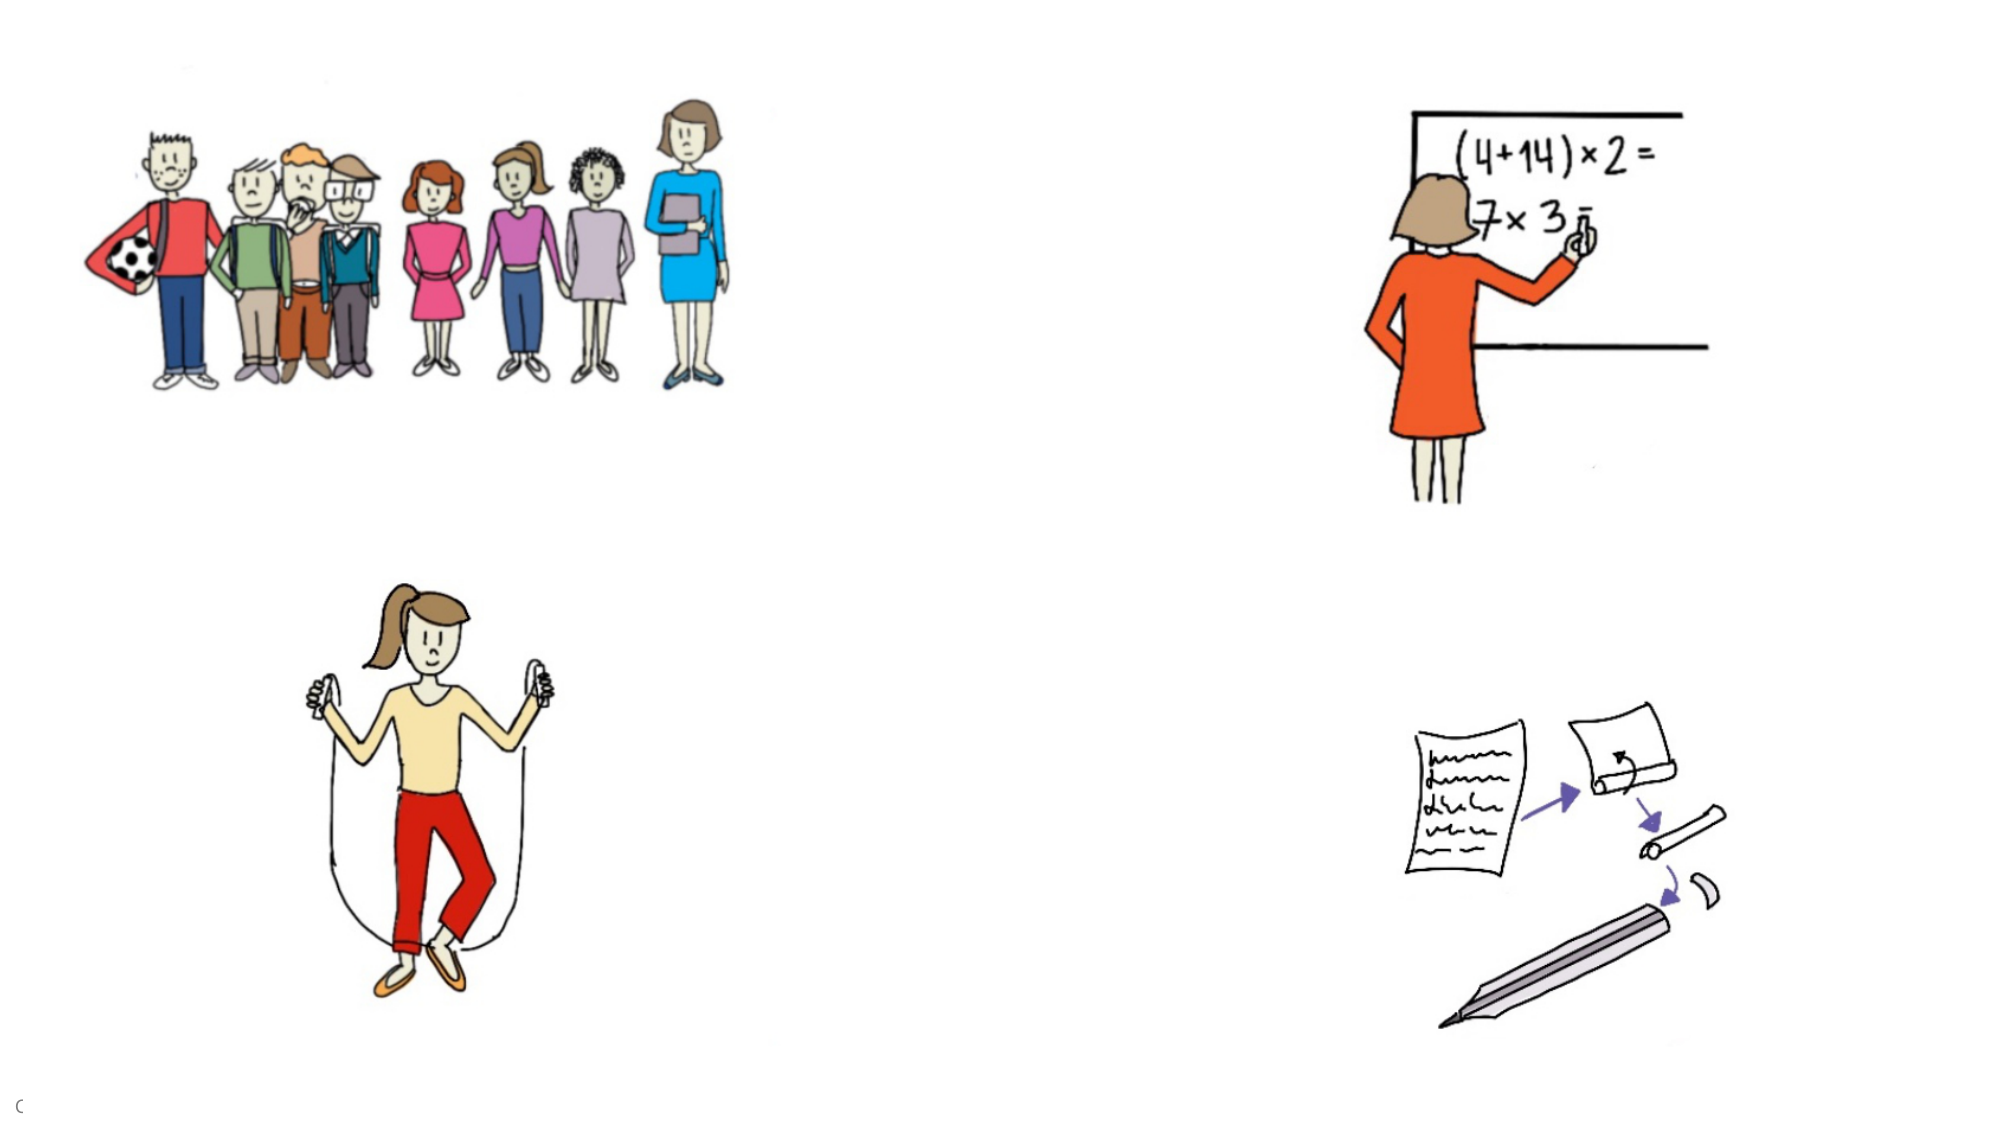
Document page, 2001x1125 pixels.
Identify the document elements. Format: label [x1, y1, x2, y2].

text_box [0, 1087, 22, 1125]
picture [22, 0, 1977, 1125]
